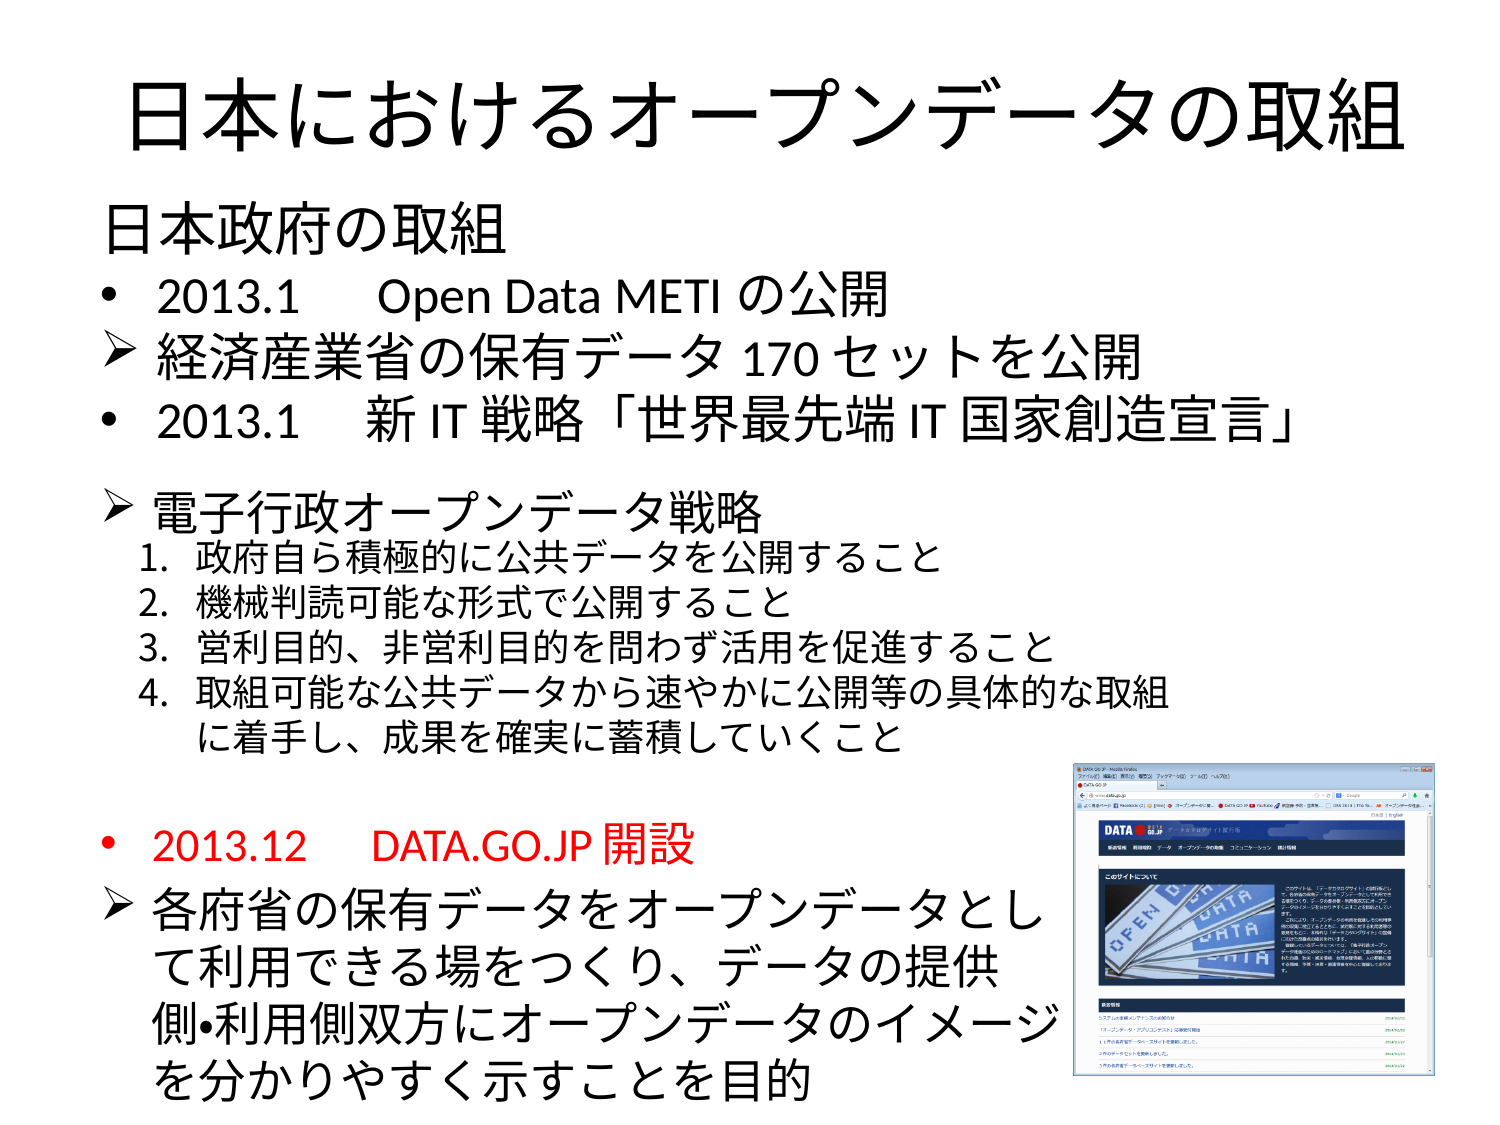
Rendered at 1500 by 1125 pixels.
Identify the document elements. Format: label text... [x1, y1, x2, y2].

list 電子行政オープンデータ戦略 2013.12 DATA.GO.JP開設 各府省の保有データをオープンデータとして利用できる場をつくり、データの提供側・利用側双方にオープンデータのイメージを分かりやすく示すことを目的 [85, 502, 1078, 1125]
title 日本におけるオープンデータの取組 [88, 19, 1439, 207]
picture [1073, 763, 1435, 1076]
text_box 政府自ら積極的に公共データを公開すること 機械判読可能な形式で公開すること 営利目的、非営利目的を問わず活用を促進すること 取組可能な公共データから速やかに公開等の具体的な取組に着手し、成果を確実に蓄積していくこと [123, 527, 1199, 812]
text_box 日本政府の取組 2013.1 Open Data METIの公開 経済産業省の保有データ170セットを公開 2013.1 新IT戦略「世界最先端IT国家創造宣言」 [85, 184, 1432, 502]
